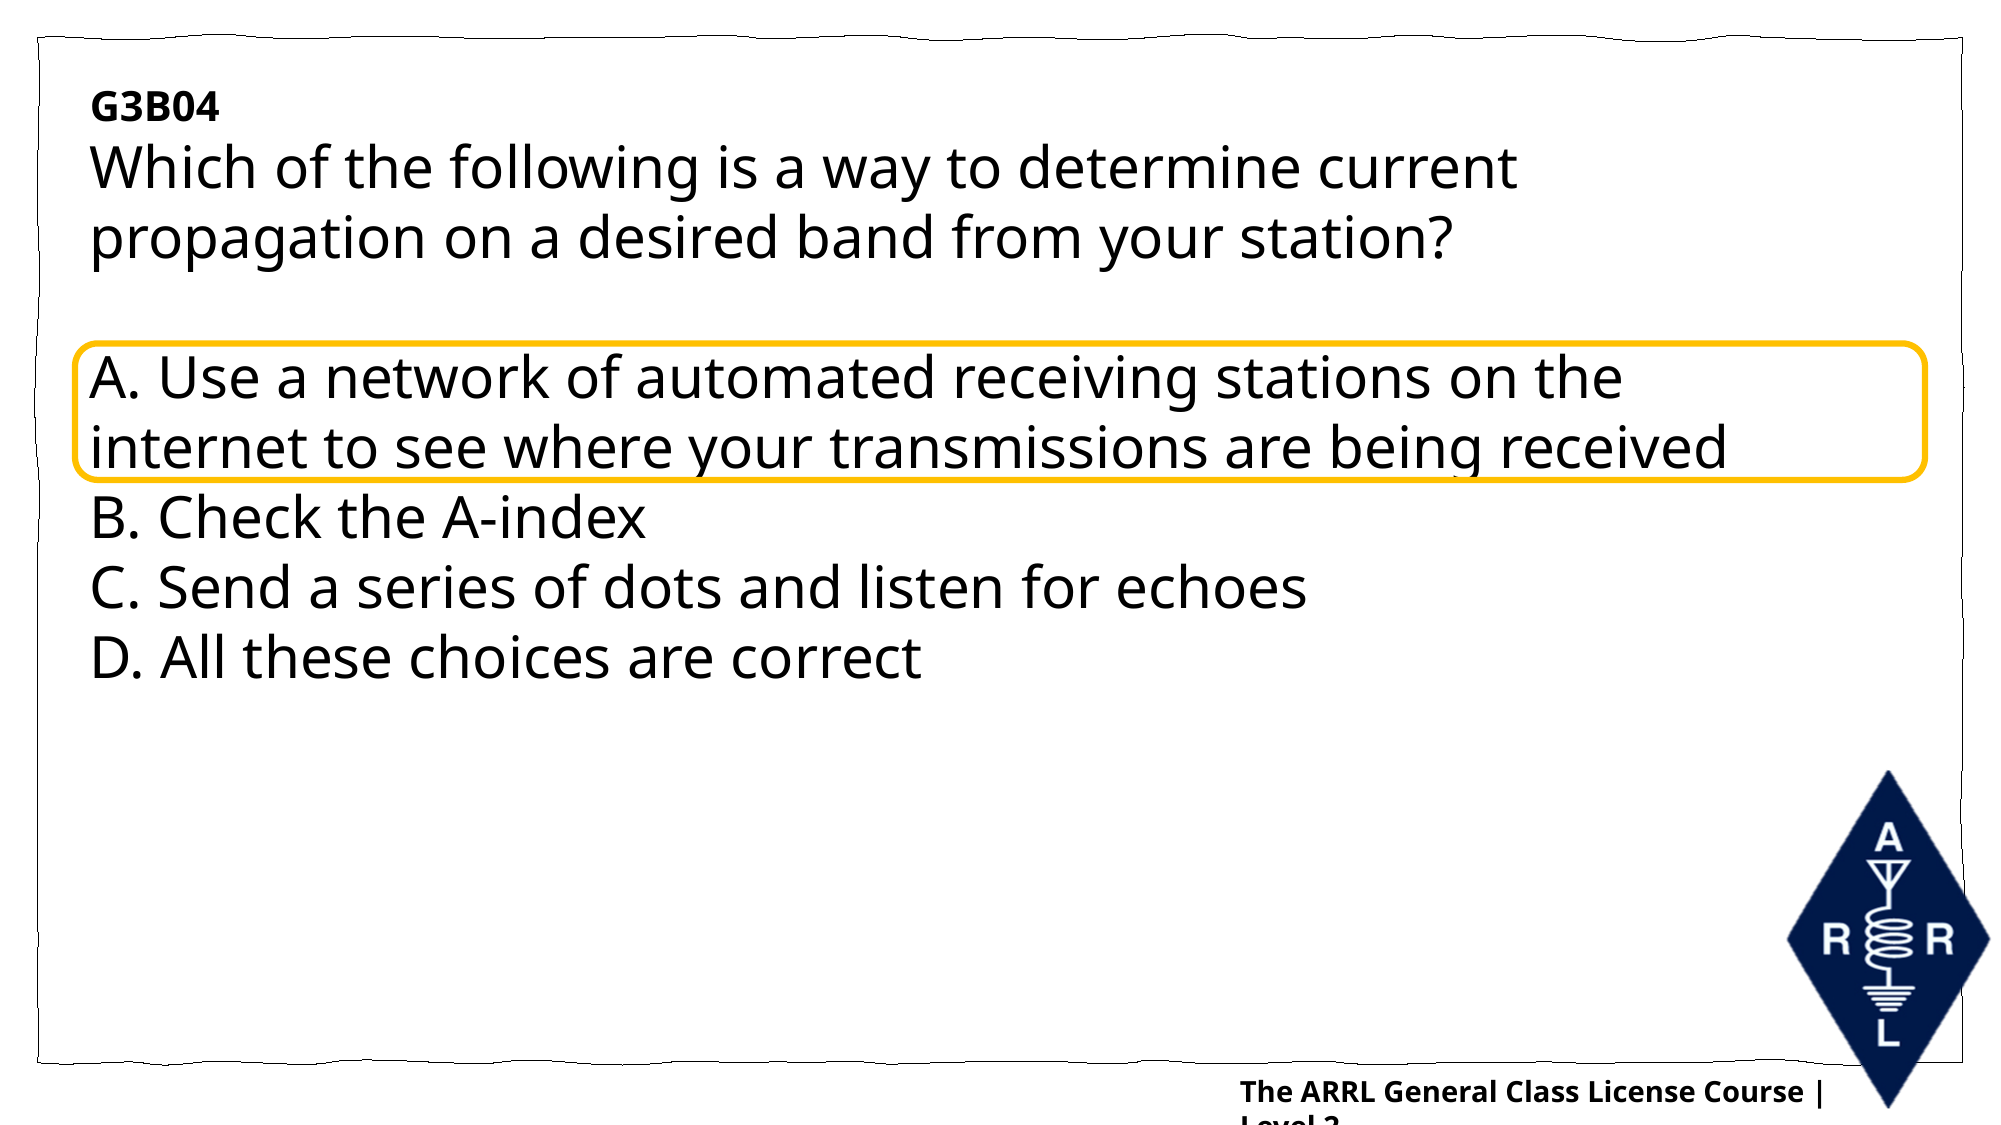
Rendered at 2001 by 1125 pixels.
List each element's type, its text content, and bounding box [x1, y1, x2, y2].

text_box G3B04 Which of the following is a way to determine current propagation on a desired band from your station? A. Use a network of automated receiving stations on the internet to see where your transmissions are being received B. Check the A-index C. Send a series of dots and listen for echoes D. All these choices are correct [75, 72, 1850, 356]
text_box [73, 342, 1927, 481]
text_box G3B04 Which of the following is a way to determine current propagation on a desired band from your station? A. Use a network of automated receiving stations on the internet to see where your transmissions are being received B. Check the A-index C. Send a series of dots and listen for echoes D. All these choices are correct [75, 467, 1850, 698]
picture [1773, 752, 1999, 1125]
